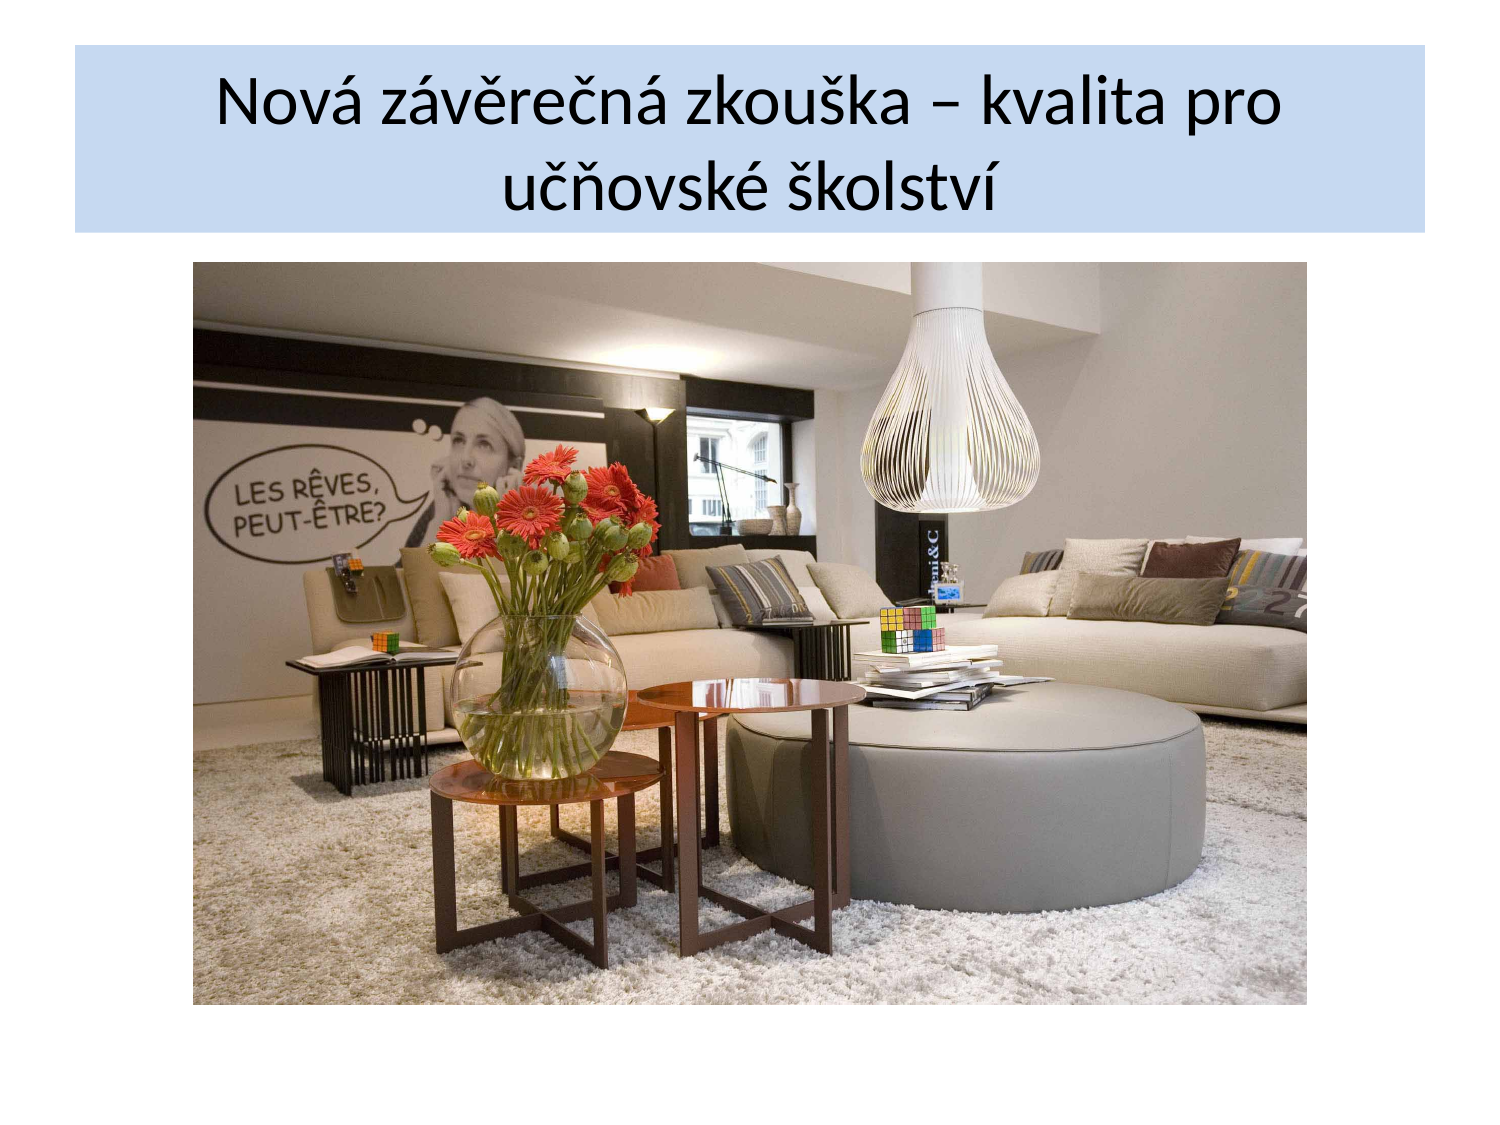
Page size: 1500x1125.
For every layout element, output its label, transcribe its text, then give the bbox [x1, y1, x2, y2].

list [192, 262, 1307, 1006]
title Nová závěrečná zkouška – kvalita pro učňovské školství [75, 45, 1425, 233]
